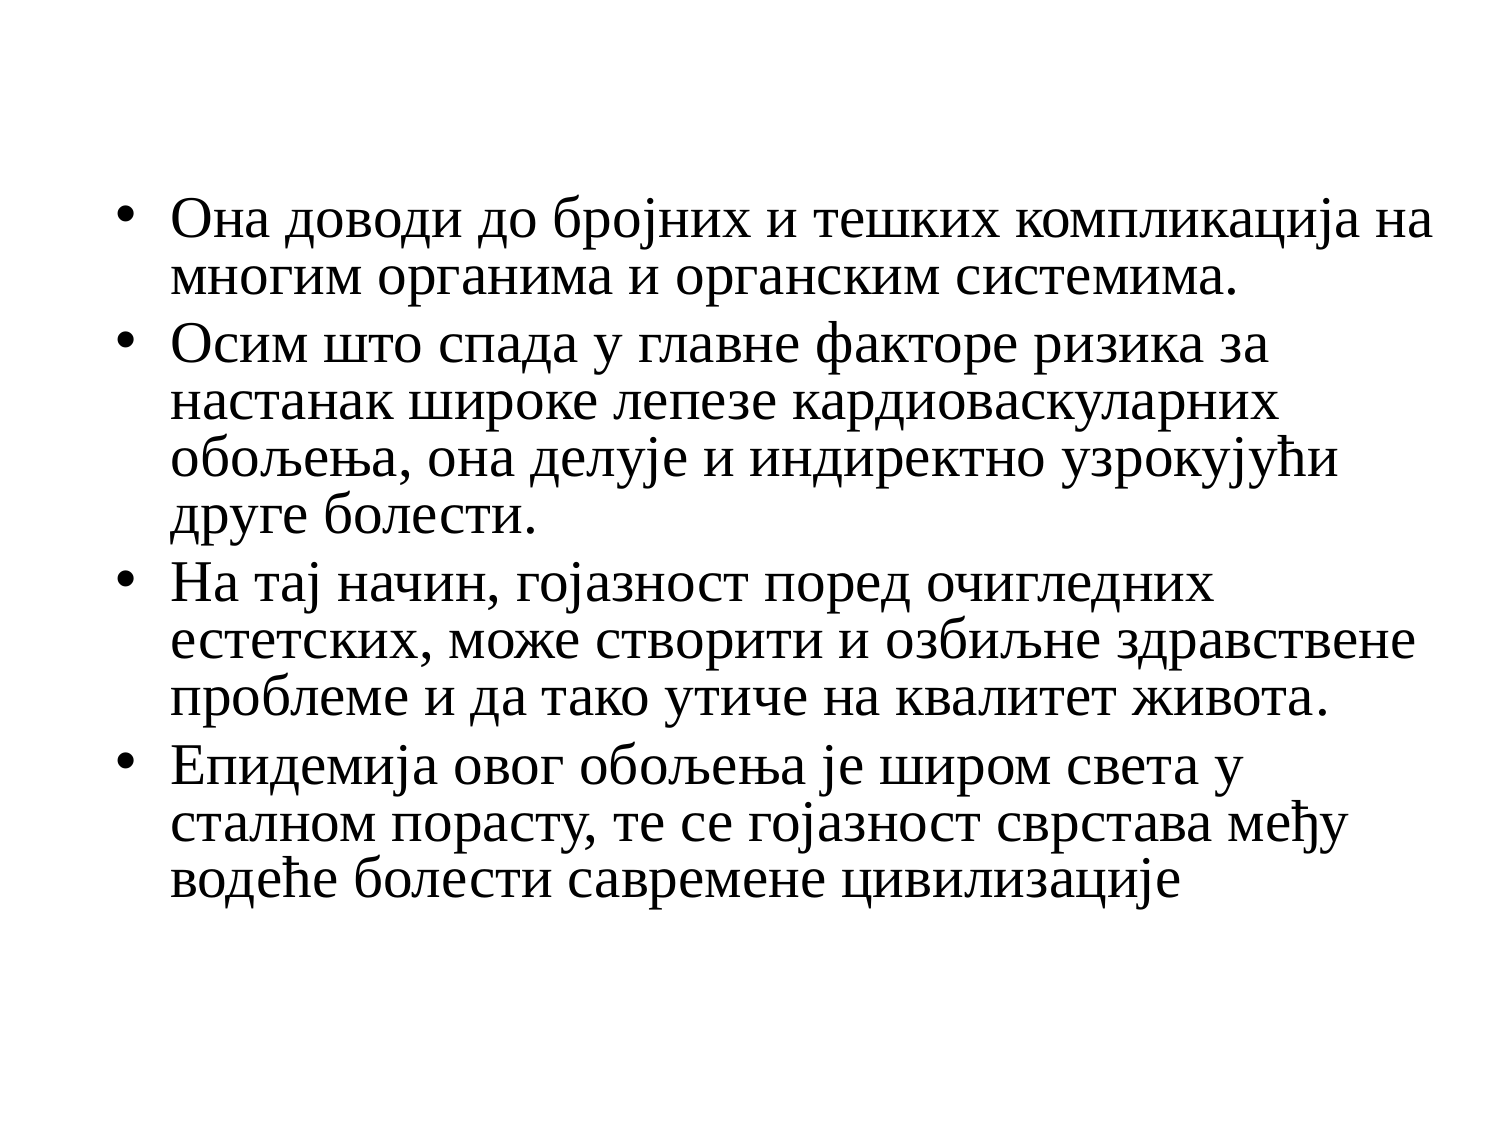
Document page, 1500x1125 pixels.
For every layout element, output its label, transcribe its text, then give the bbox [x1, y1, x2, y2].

list Она доводи до бројних и тешких компликација на многим органима и органским системима. Осим што спада у главне факторе ризика за настанак широке лепезе кардиоваскуларних обољења, она делује и индиректно узрокујући друге болести. На тај начин, гојазност поред очигледних естетских, може створити и озбиљне здравствене проблеме и да тако утиче на квалитет живота. Епидемија овог обољења је широм света у сталном порасту, те се гојазност сврстава међу водеће болести савремене цивилизације [100, 184, 1451, 927]
